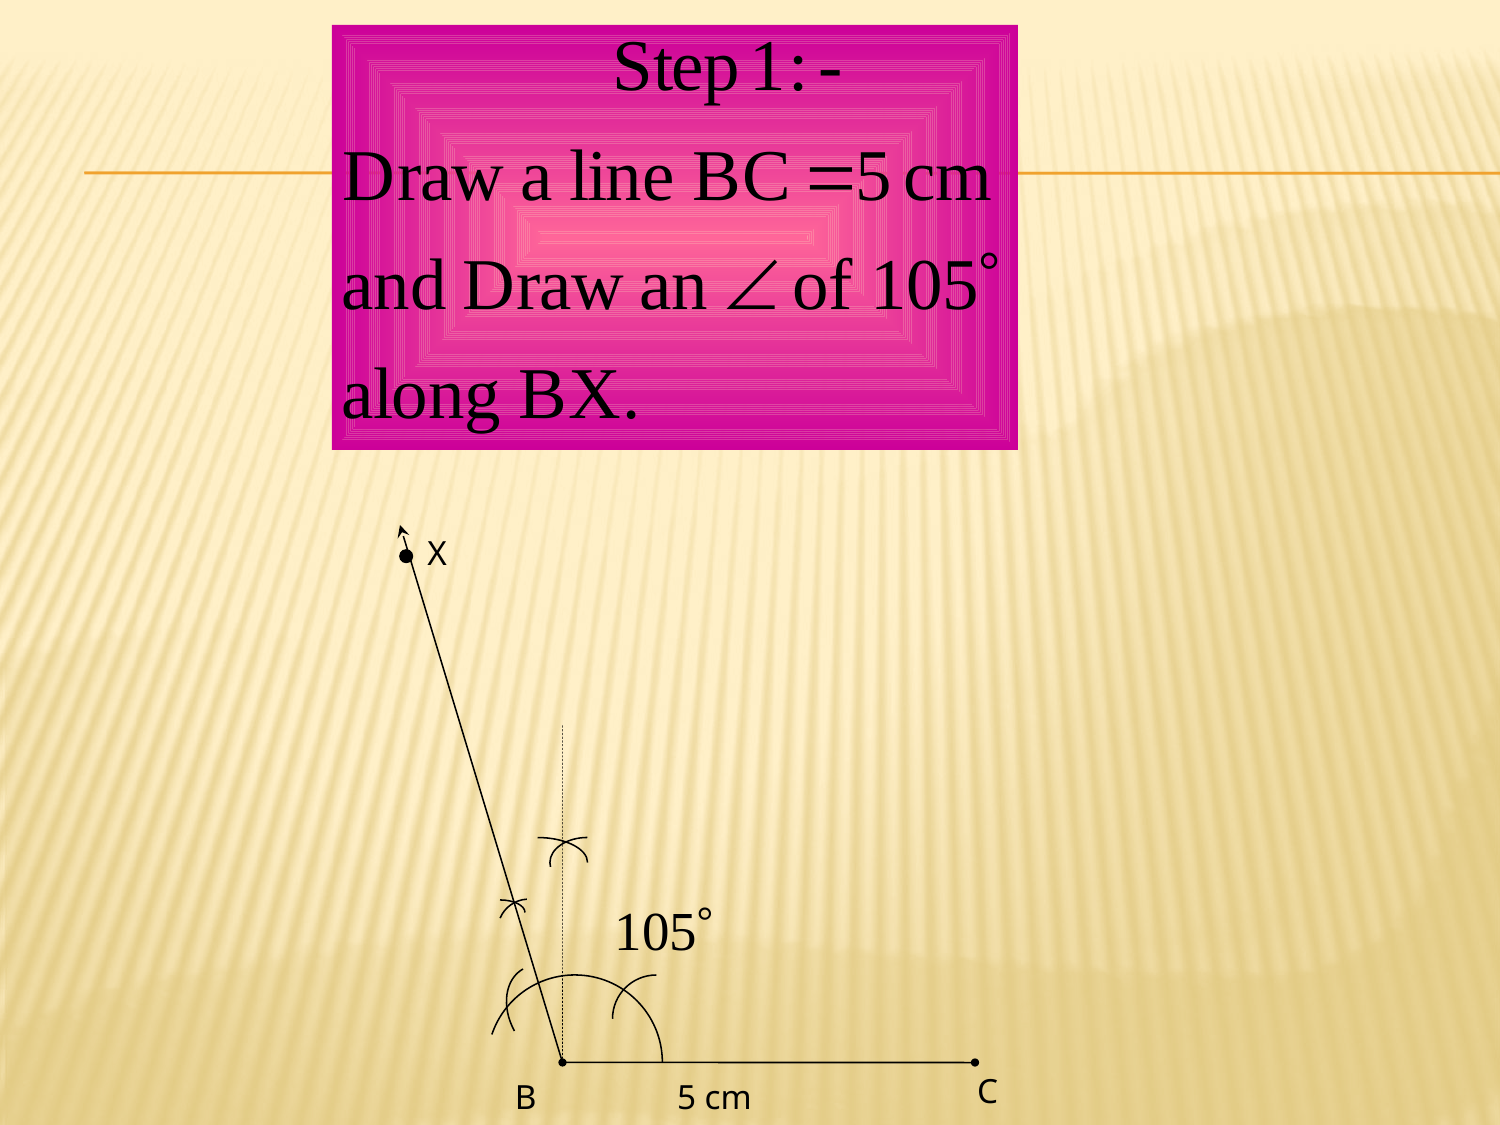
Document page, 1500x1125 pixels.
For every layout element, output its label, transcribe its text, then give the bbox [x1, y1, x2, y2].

text_box [506, 968, 547, 1031]
title [1028, 75, 1475, 213]
title [50, 75, 321, 213]
text_box [500, 903, 521, 928]
text_box [537, 837, 565, 863]
text_box 5 cm [663, 1068, 825, 1125]
text_box C [962, 1062, 1125, 1125]
text_box X [412, 525, 575, 638]
text_box [397, 525, 410, 539]
text_box [533, 983, 545, 1006]
text_box B [499, 1068, 663, 1125]
text_box [549, 837, 588, 867]
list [331, 24, 1019, 451]
text_box [612, 982, 657, 1019]
text_box [515, 899, 529, 931]
text_box [491, 1008, 560, 1058]
text_box [539, 974, 663, 1063]
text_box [612, 899, 728, 965]
text_box [500, 899, 513, 913]
text_box [558, 1058, 573, 1067]
text_box [399, 549, 413, 563]
